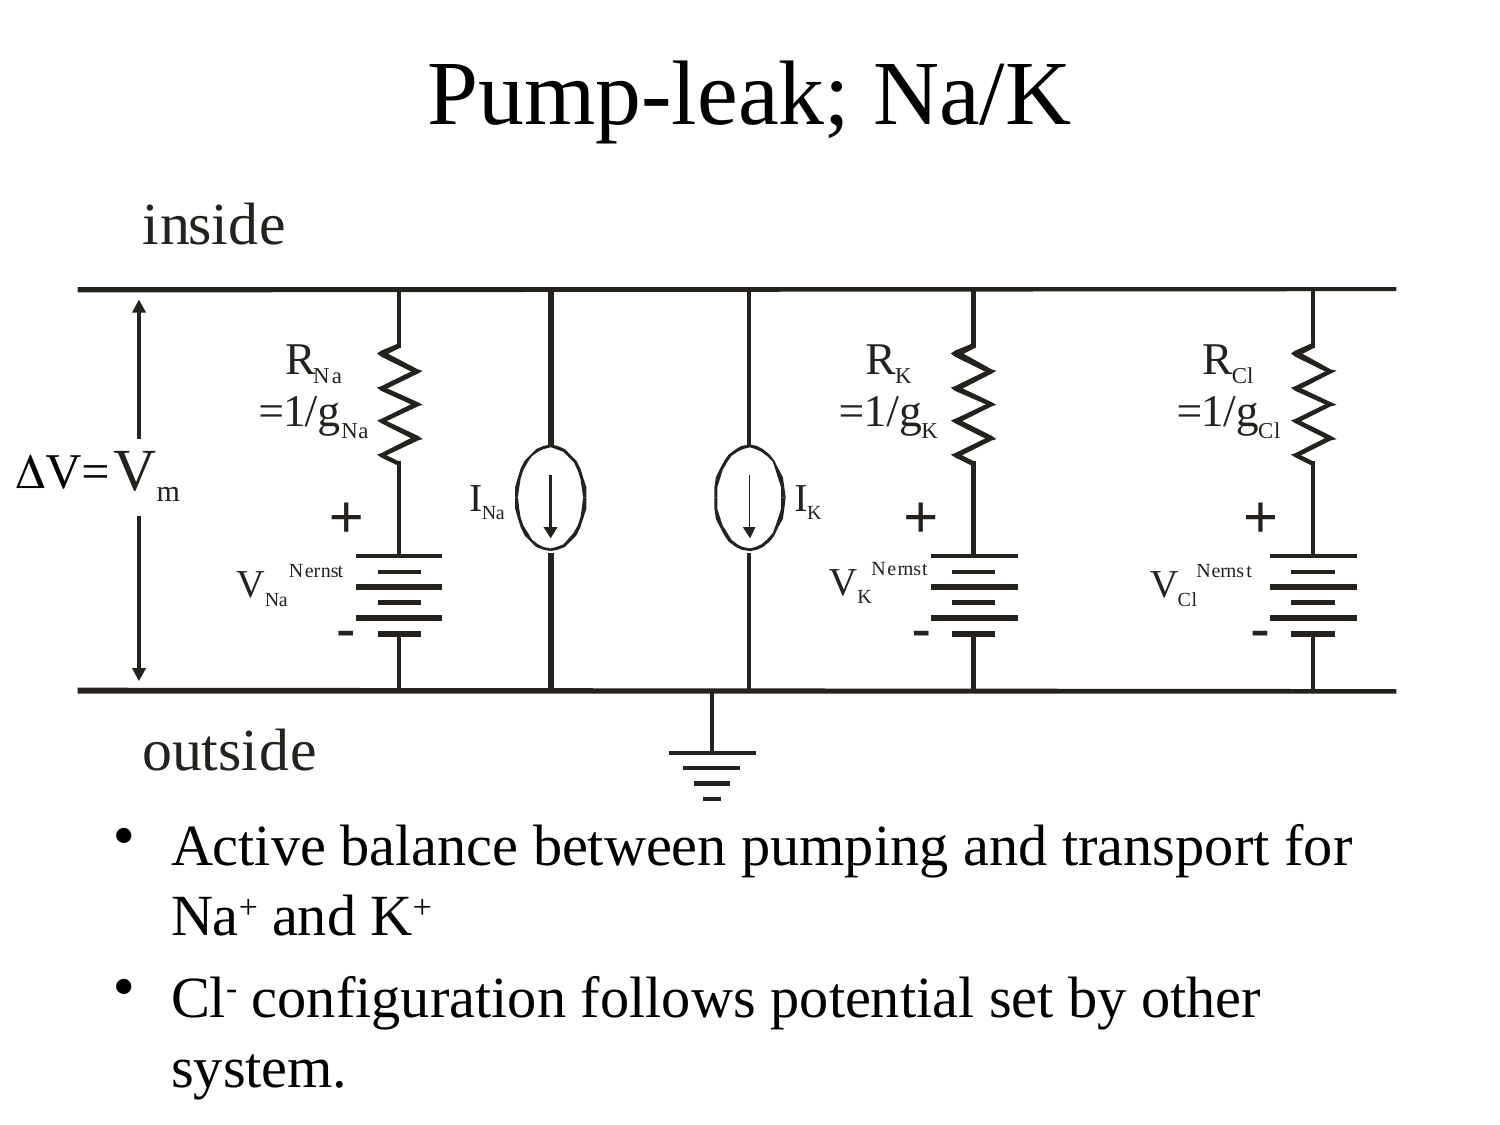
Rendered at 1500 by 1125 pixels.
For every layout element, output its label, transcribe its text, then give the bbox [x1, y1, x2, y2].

title Pump-leak; Na/K [112, 24, 1388, 150]
text_box Active balance between pumping and transport for Na+ and K+ Cl- configuration follows potential set by other system. [99, 816, 1375, 1125]
text_box DV= [0, 431, 69, 506]
picture [74, 199, 1401, 807]
